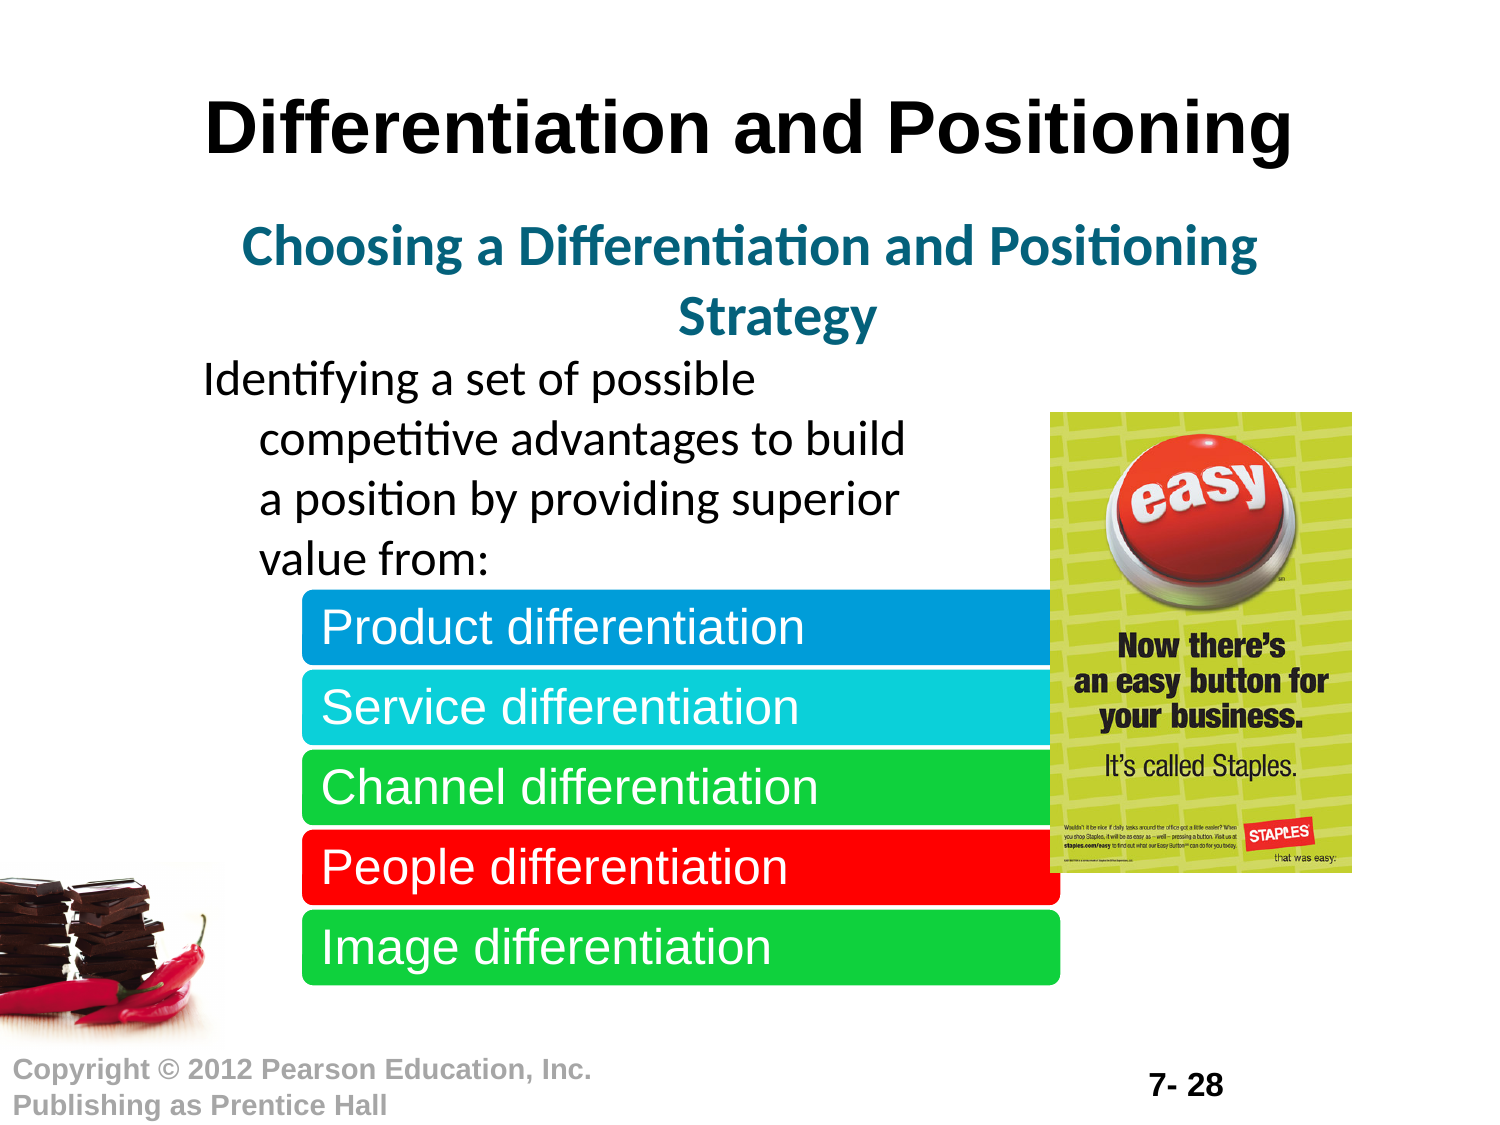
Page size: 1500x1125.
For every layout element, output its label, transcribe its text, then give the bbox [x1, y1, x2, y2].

list Identifying a set of possible competitive advantages to build a position by providing superior value from: [187, 337, 951, 1026]
list Choosing a Differentiation and Positioning Strategy [162, 199, 1338, 263]
title Differentiation and Positioning [112, 37, 1388, 226]
picture [1049, 412, 1352, 873]
picture [0, 862, 225, 1050]
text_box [299, 587, 1063, 988]
